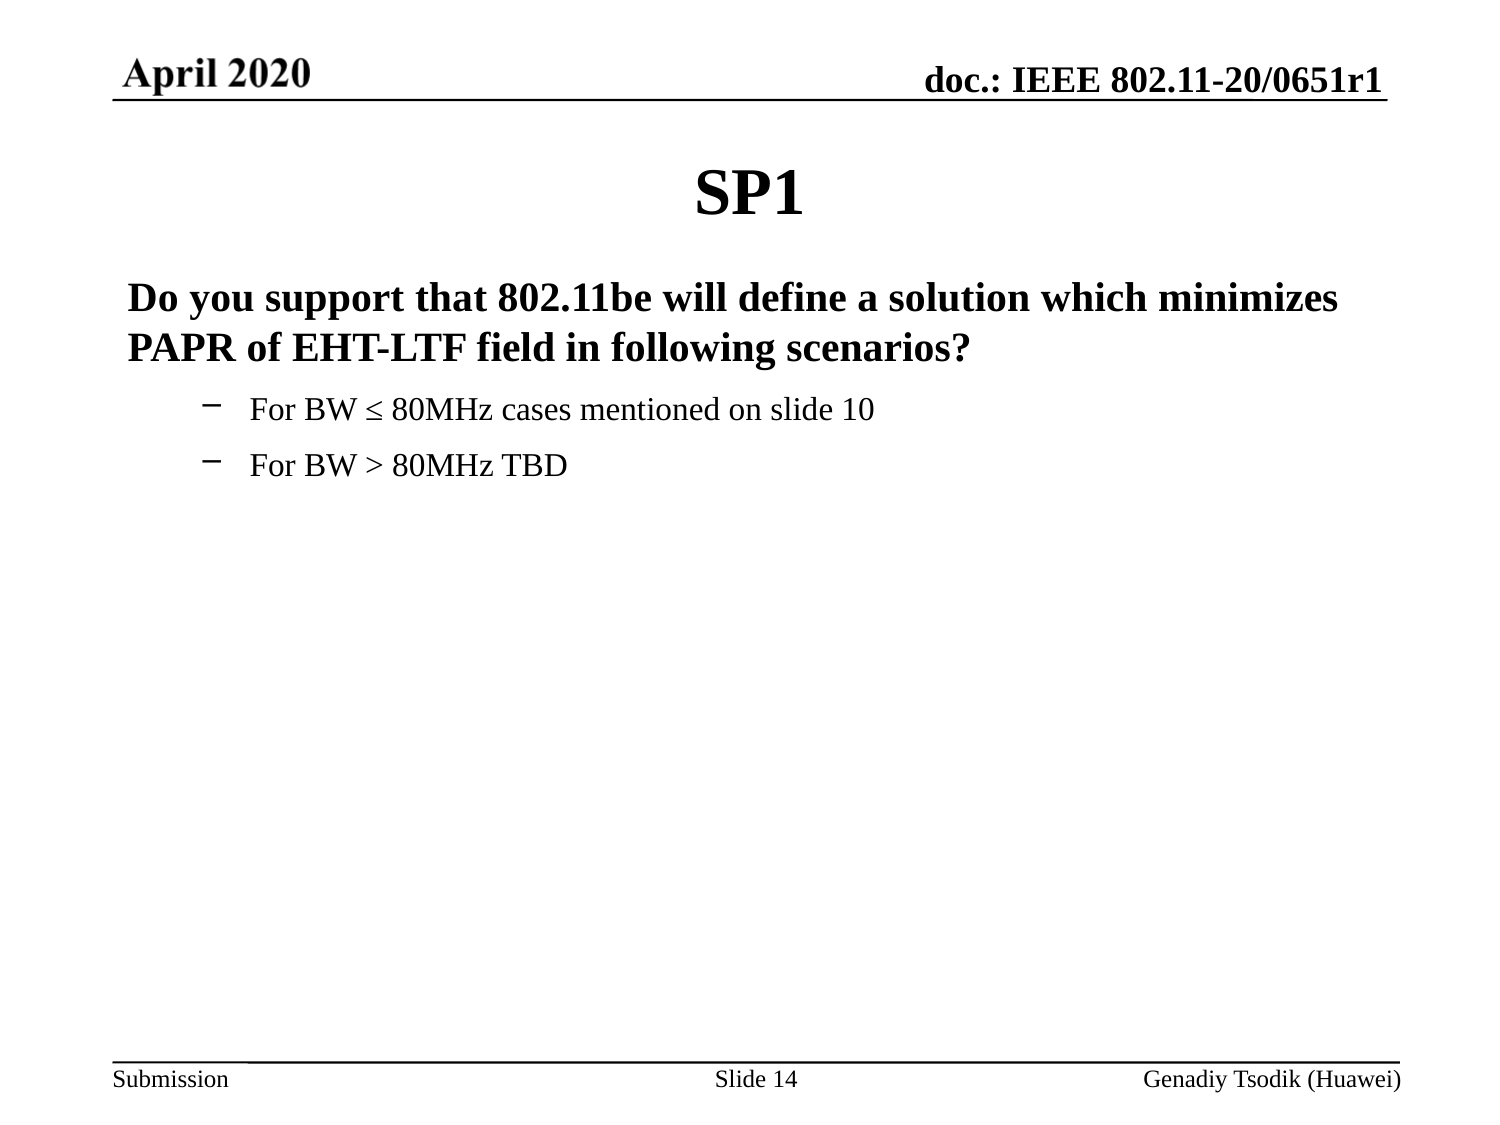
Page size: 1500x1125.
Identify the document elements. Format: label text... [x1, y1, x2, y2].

picture [96, 33, 363, 122]
footer Genadiy Tsodik (Huawei) [1139, 1061, 1402, 1093]
slide_number Slide 14 [712, 1061, 800, 1093]
title SP1 [112, 112, 1388, 263]
list Do you support that 802.11be will define a solution which minimizes PAPR of EHT-LTF field in following scenarios? For BW ≤ 80MHz cases mentioned on slide 10 For BW > 80MHz TBD [112, 263, 1388, 676]
